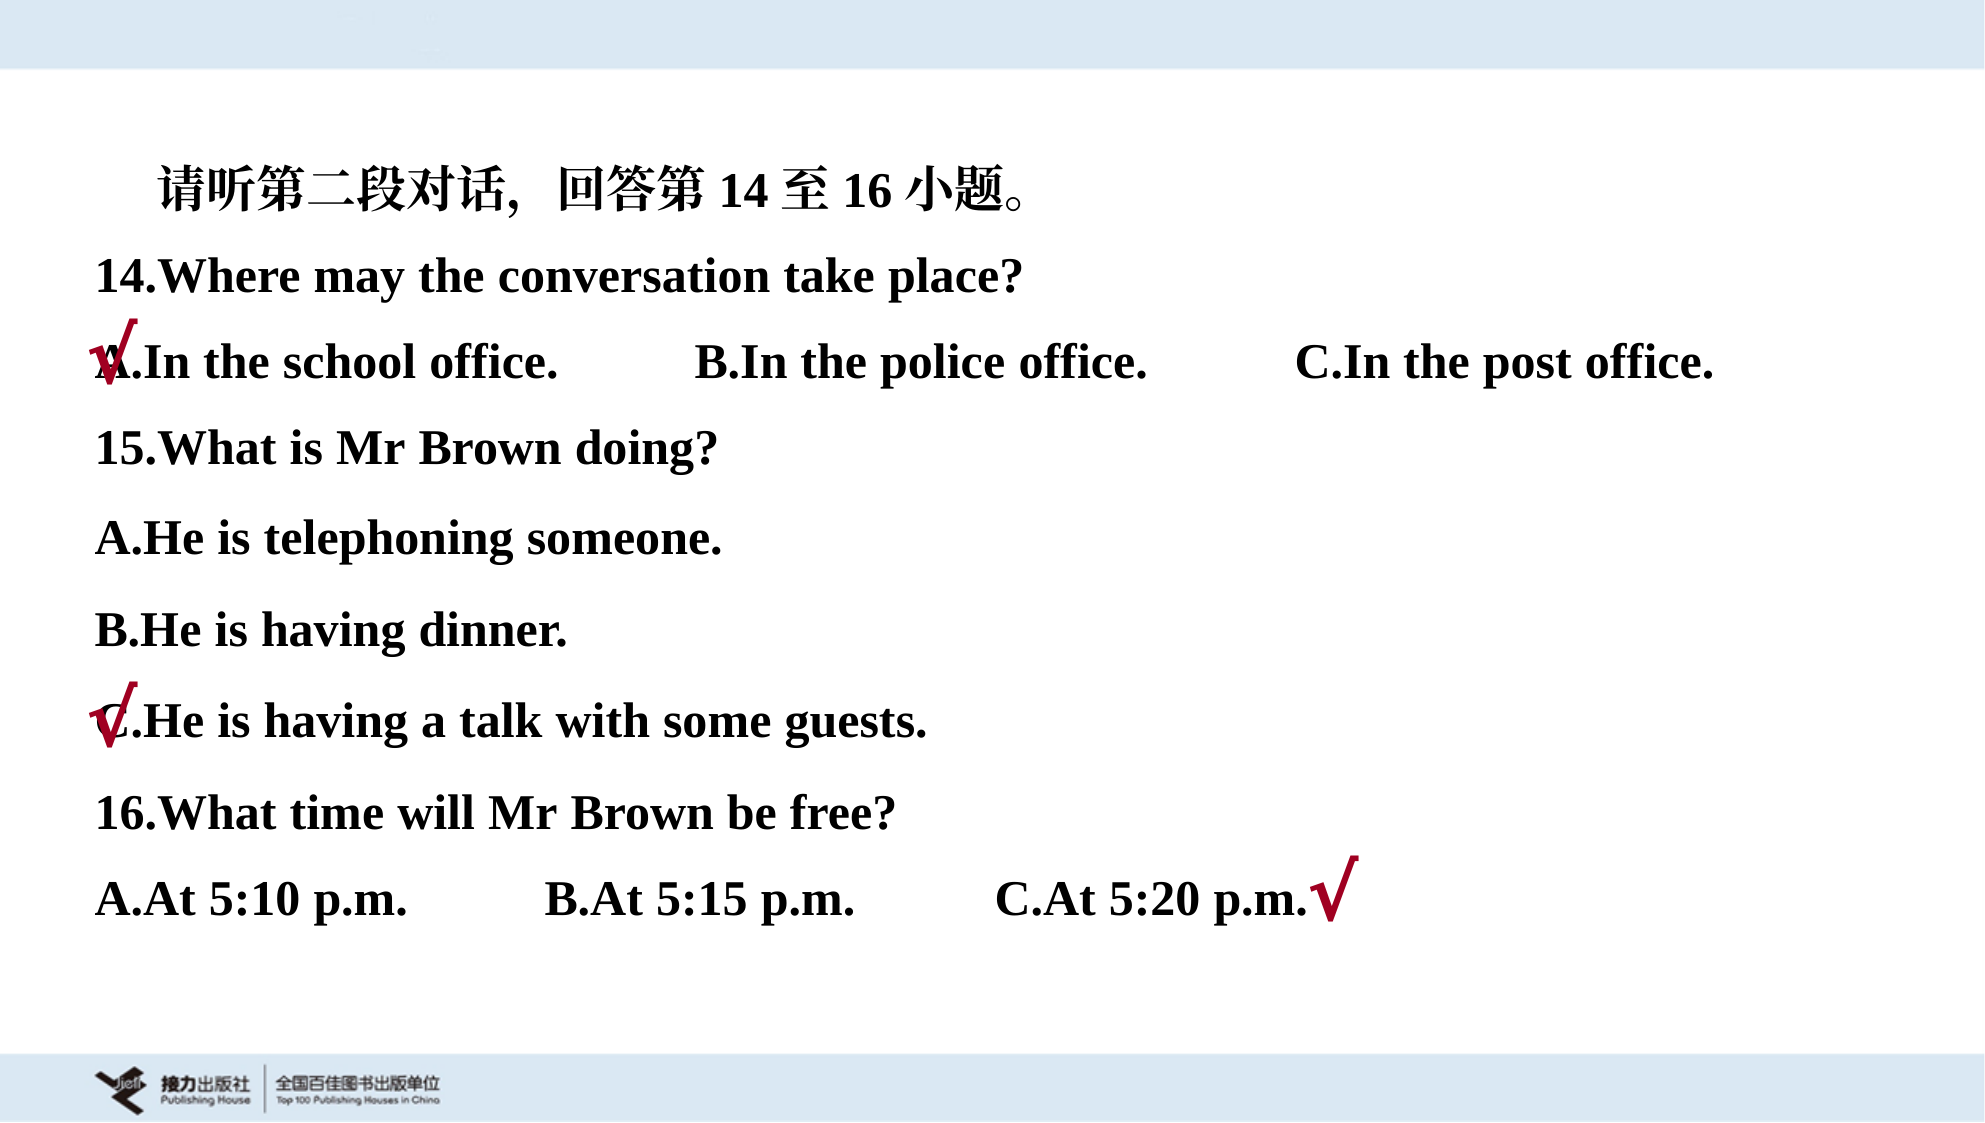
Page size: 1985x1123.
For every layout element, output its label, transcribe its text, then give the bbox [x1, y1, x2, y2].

text_box A.At 5:10 p.m. B.At 5:15 p.m. C.At 5:20 p.m. [94, 837, 1892, 926]
text_box √ [86, 669, 139, 763]
text_box A.In the school office. B.In the police office. C.In the post office. [94, 301, 1892, 386]
text_box 请听第二段对话，回答第14至16小题。 [94, 129, 1892, 215]
picture [0, 0, 1985, 1122]
text_box √ [86, 306, 139, 400]
text_box 15.What is Mr Brown doing? [94, 386, 1892, 472]
text_box √ [1307, 843, 1359, 936]
text_box 14.Where may the conversation take place? [94, 215, 1892, 301]
text_box 16.What time will Mr Brown be free? [94, 751, 1892, 837]
text_box A.He is telephoning someone. B.He is having dinner. C.He is having a talk with some guests. [94, 472, 1892, 748]
